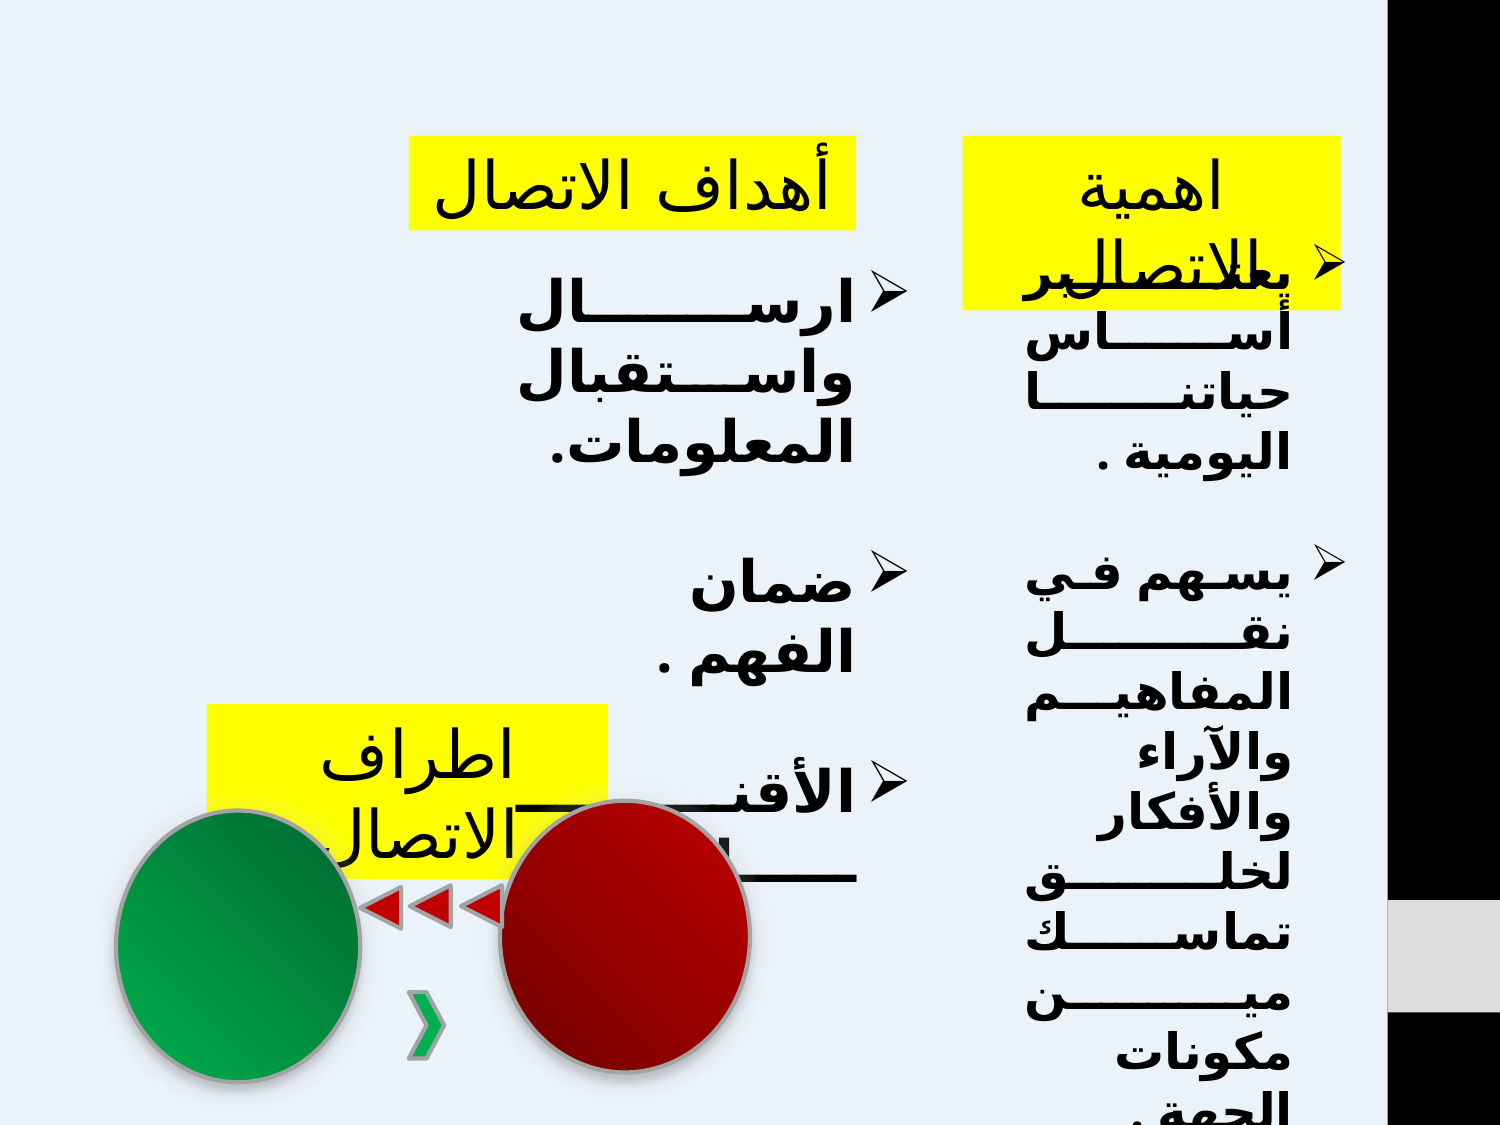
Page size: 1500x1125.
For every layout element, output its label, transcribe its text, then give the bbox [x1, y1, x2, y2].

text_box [359, 884, 503, 930]
text_box اهمية الاتصال [962, 135, 1341, 311]
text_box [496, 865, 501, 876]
text_box أهداف الاتصال [408, 135, 857, 231]
text_box وضع الجسم وحركاته [206, 798, 361, 879]
text_box المعوقات التنظيمية [501, 788, 760, 902]
text_box [497, 798, 753, 1075]
text_box [113, 808, 363, 1085]
text_box ارسال واستقبال المعلومات. ضمان الفهم . الأقنــــــــــــــــاع . [501, 256, 928, 902]
text_box [406, 990, 447, 1061]
text_box اطراف الاتصال [206, 704, 501, 878]
text_box يعتبر أساس حياتنا اليومية . يسهم في نقل المفاهيم والآراء والأفكار لخلق تماسك مين مكونات الجهة . وسيلة هادفة لضمان التفاعل والتبادل المشترك للمهام المختلفة . [1009, 231, 1365, 1125]
